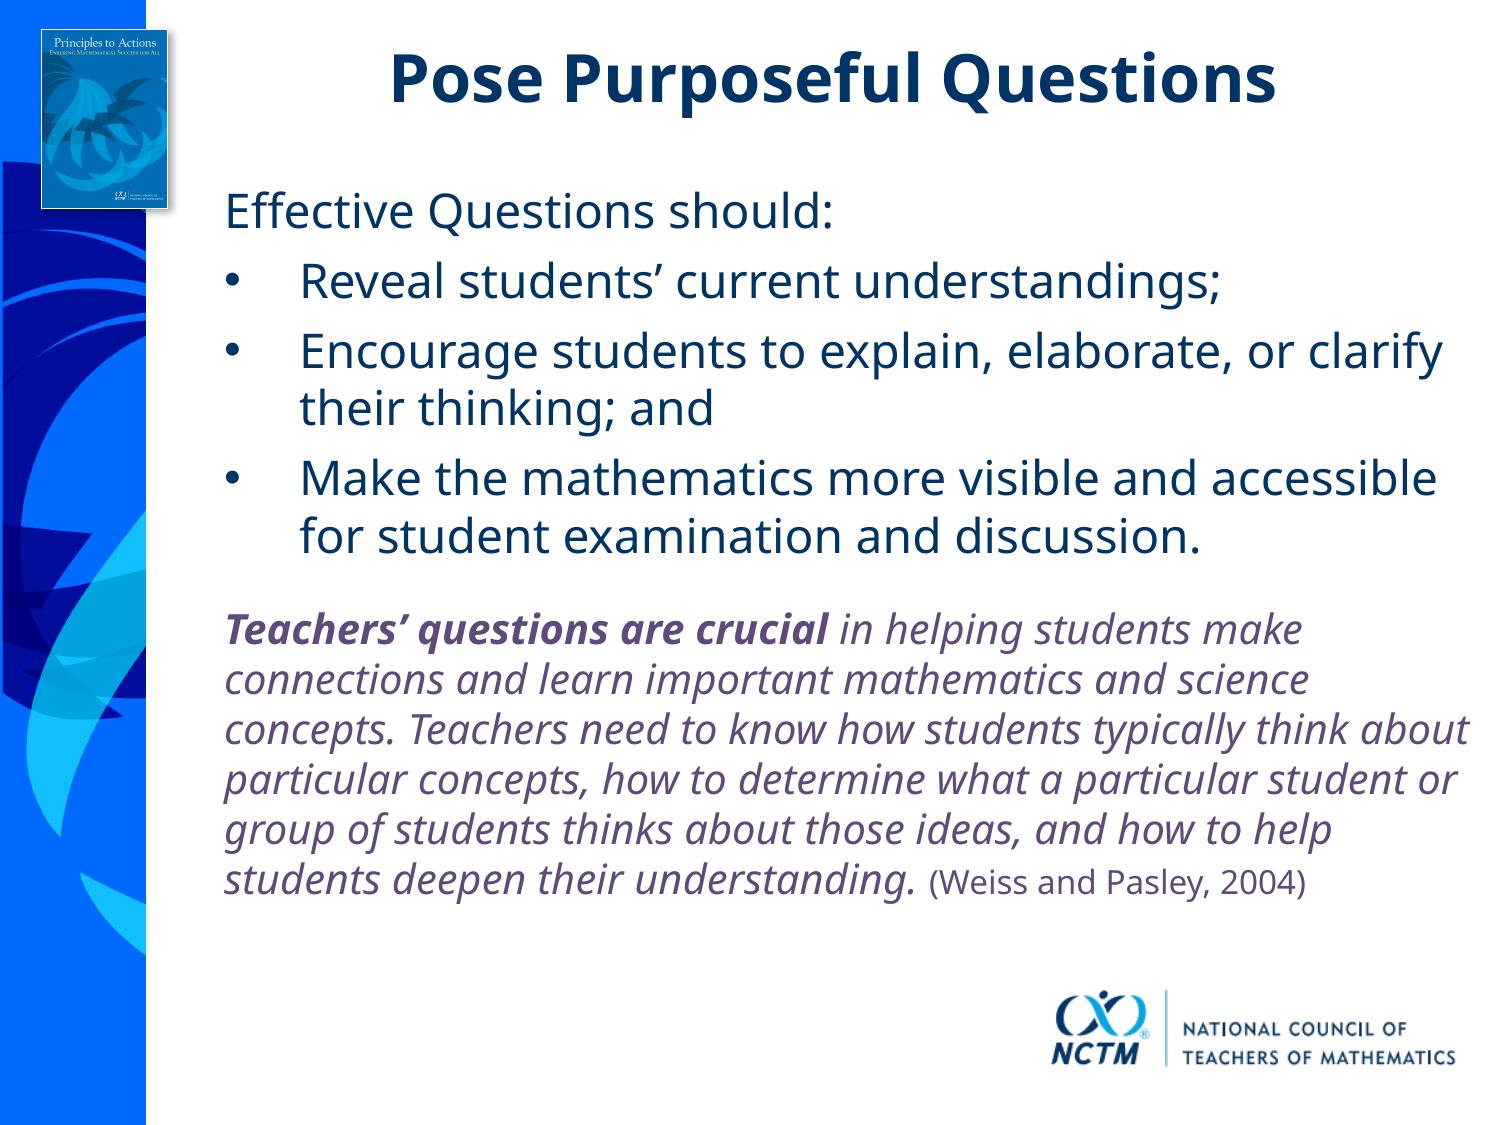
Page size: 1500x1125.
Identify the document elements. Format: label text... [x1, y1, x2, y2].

text_box Effective Questions should: Reveal students’ current understandings; Encourage students to explain, elaborate, or clarify their thinking; and Make the mathematics more visible and accessible for student examination and discussion. Teachers’ questions are crucial in helping students make connections and learn important mathematics and science concepts. Teachers need to know how students typically think about particular concepts, how to determine what a particular student or group of students thinks about those ideas, and how to help students deepen their understanding. (Weiss and Pasley, 2004) [209, 172, 1500, 922]
picture [1034, 969, 1474, 1085]
text_box Pose Purposeful Questions [174, 29, 1500, 212]
picture [0, 0, 168, 1125]
text_box [1074, 362, 1500, 469]
